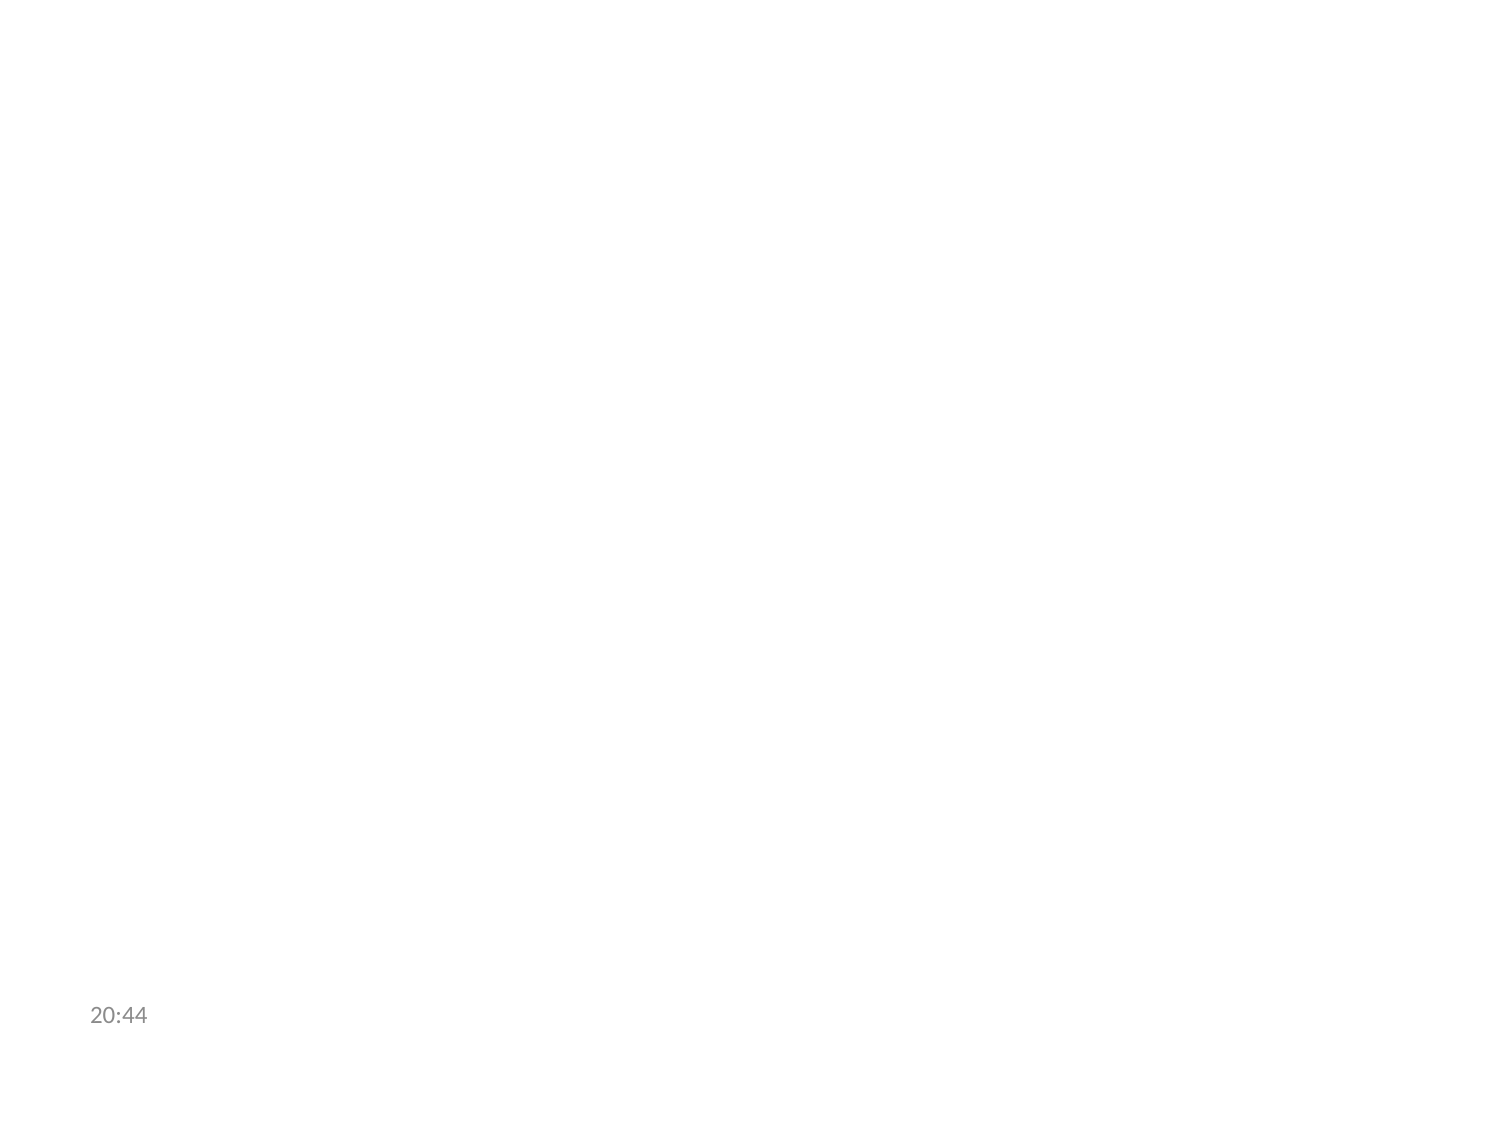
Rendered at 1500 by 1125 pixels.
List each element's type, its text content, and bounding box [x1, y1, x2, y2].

text_box 15:35 [75, 983, 425, 1044]
